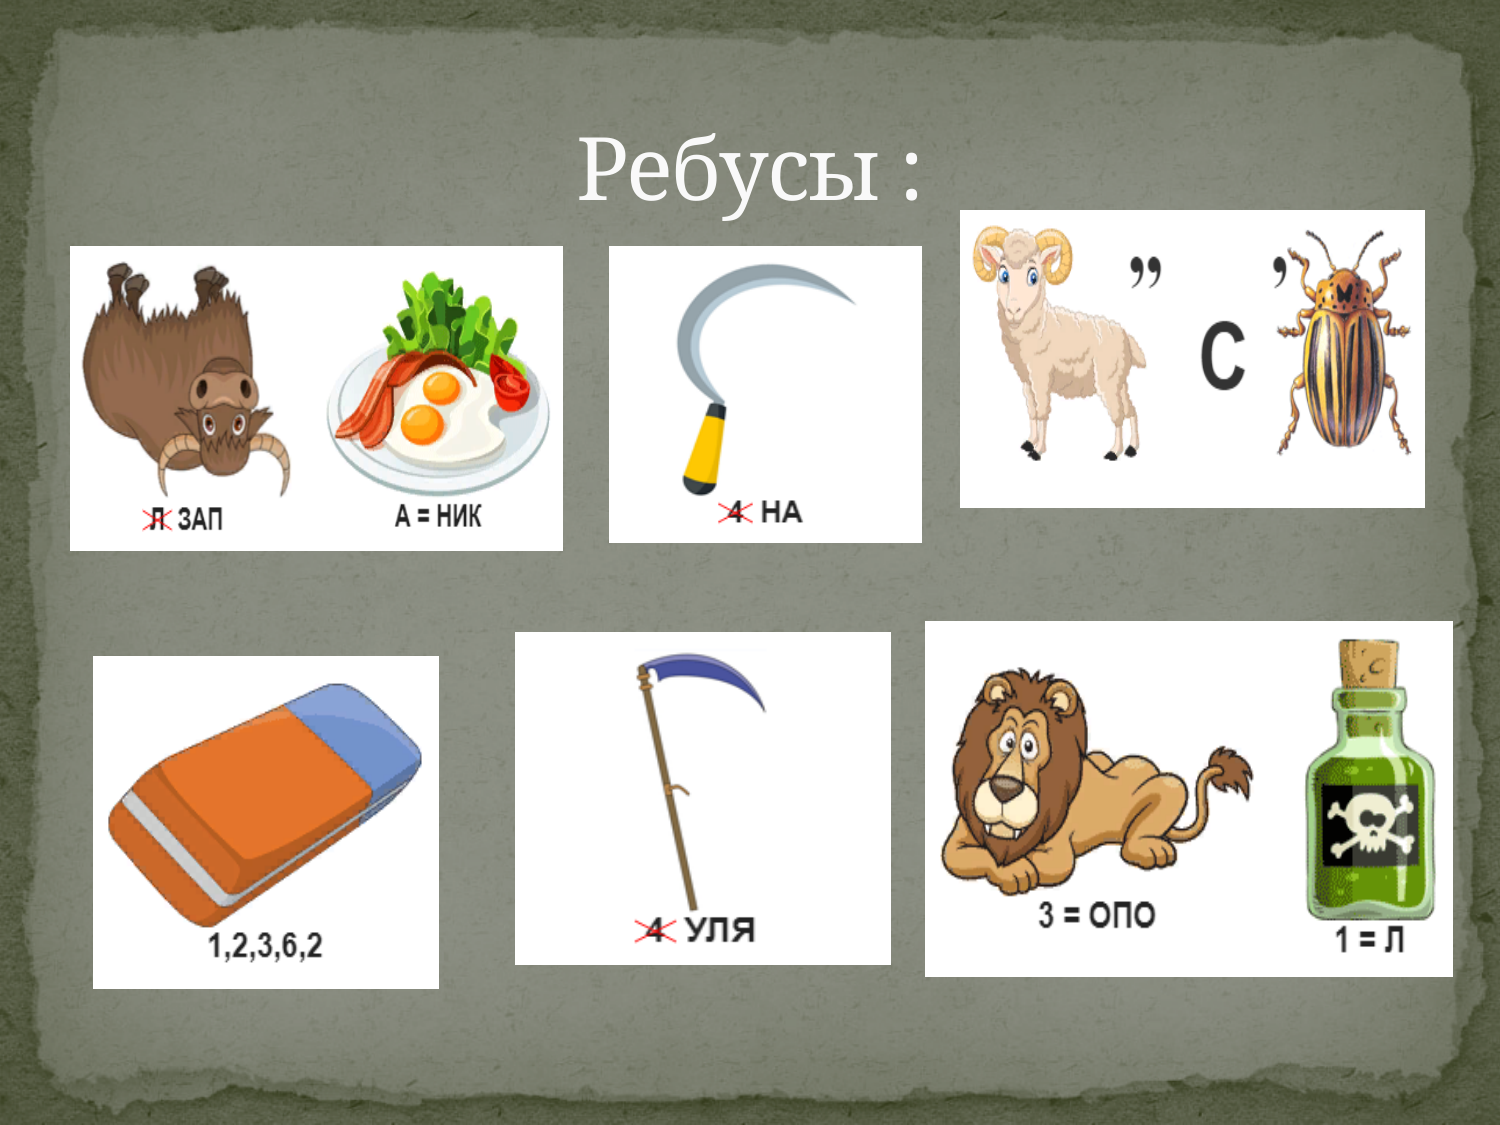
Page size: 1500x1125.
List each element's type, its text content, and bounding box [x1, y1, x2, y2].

picture [93, 656, 439, 989]
title Ребусы : [74, 24, 1425, 225]
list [72, 247, 561, 550]
picture [609, 246, 922, 543]
picture [515, 632, 891, 965]
picture [960, 210, 1425, 508]
picture [925, 621, 1453, 977]
